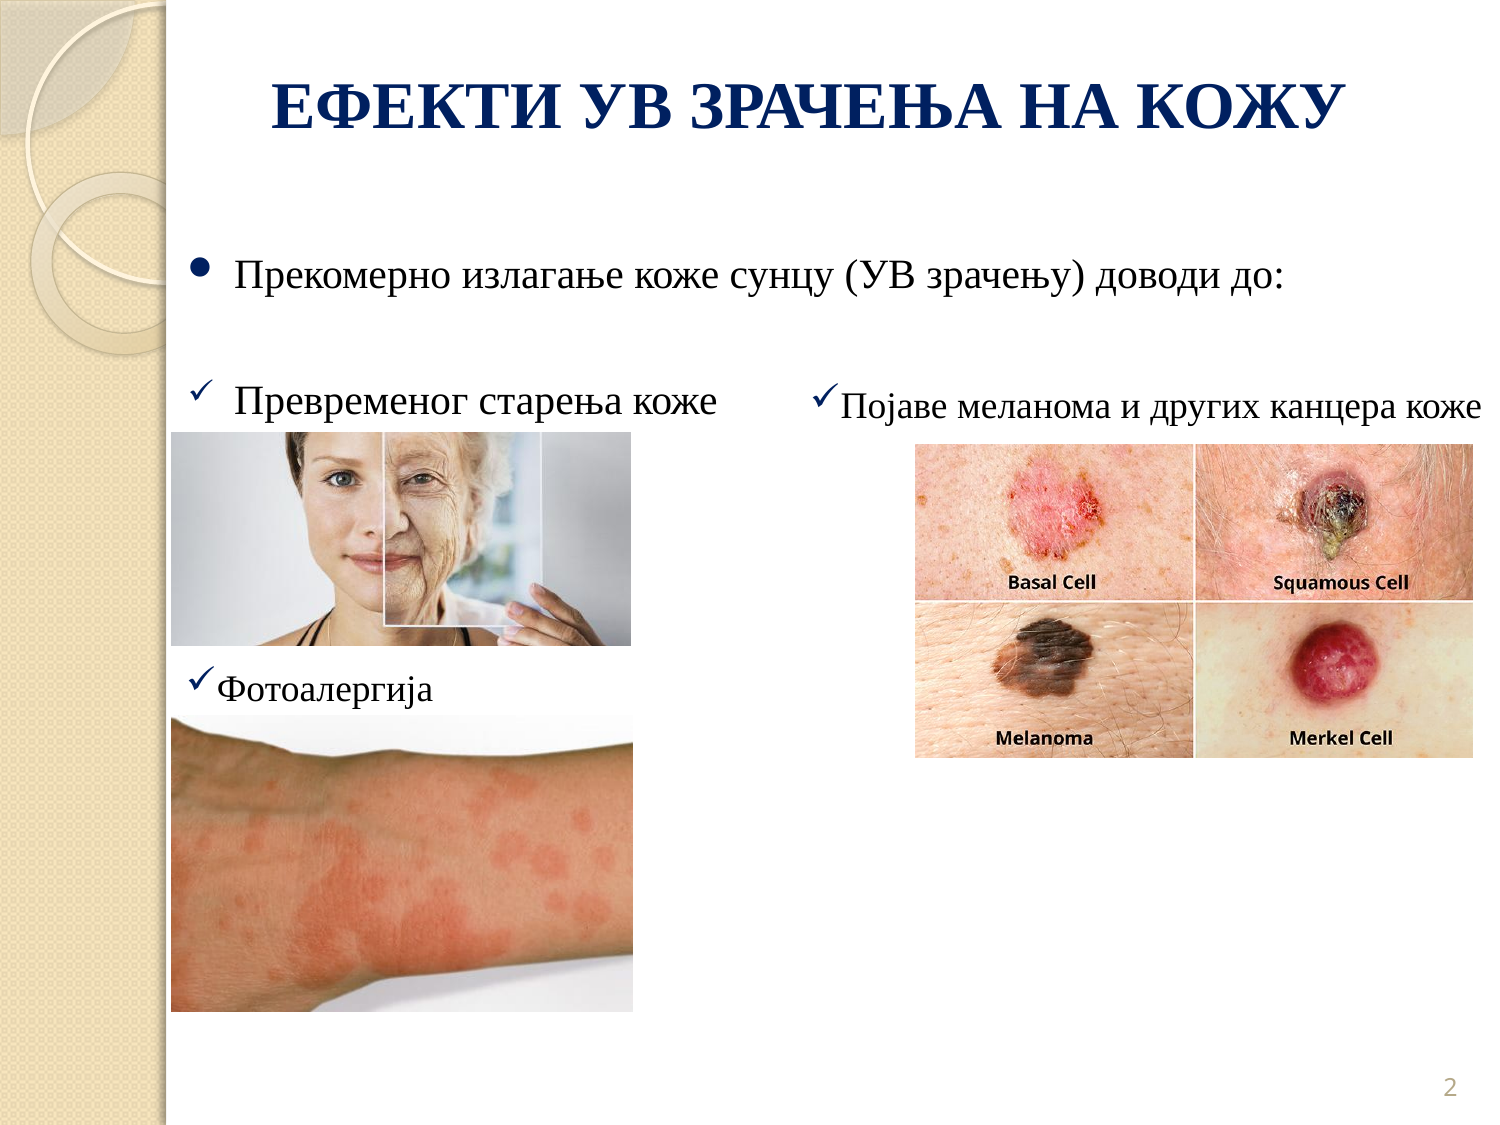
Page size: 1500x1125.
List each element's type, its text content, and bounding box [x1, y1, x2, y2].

picture [915, 444, 1474, 759]
picture [170, 432, 632, 646]
text_box Појаве меланома и других канцера коже [795, 373, 1498, 434]
slide_number 2 [1413, 1034, 1488, 1113]
text_box Фотоалергија [171, 656, 908, 717]
picture [170, 715, 633, 1012]
list ЕФЕКТИ УВ ЗРАЧЕЊА НА КОЖУ Прекомерно излагање коже сунцу (УВ зрачењу) доводи до: Превременог старења коже [159, 54, 1447, 1071]
